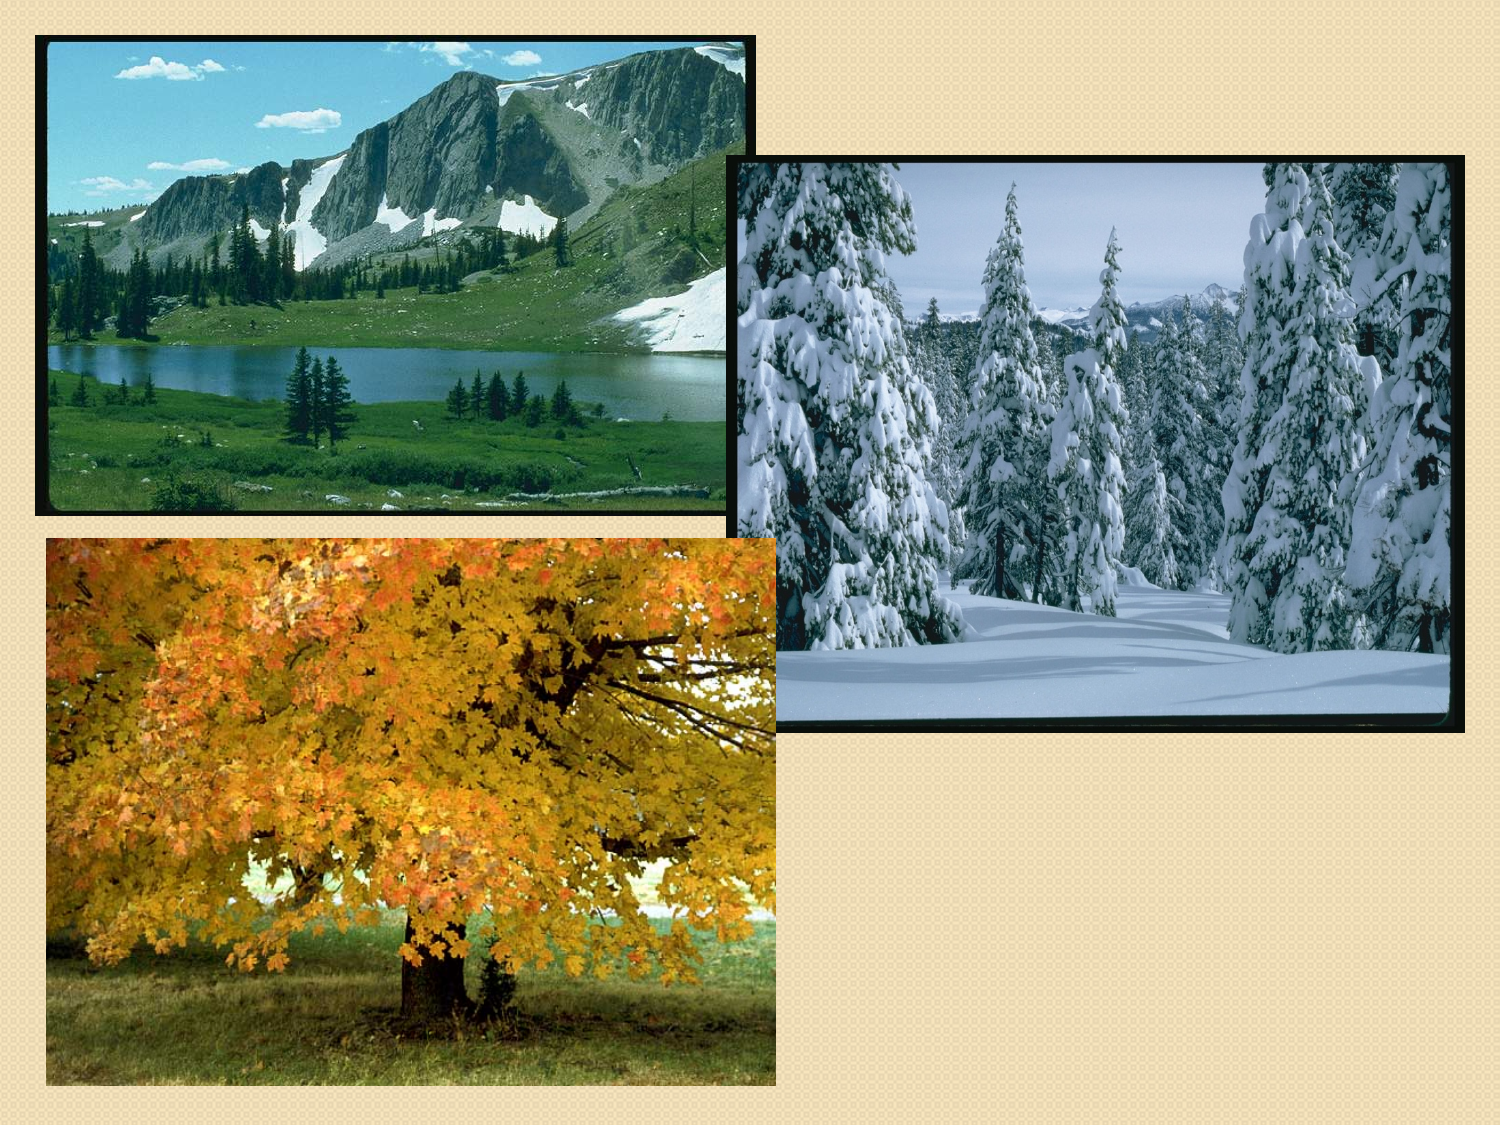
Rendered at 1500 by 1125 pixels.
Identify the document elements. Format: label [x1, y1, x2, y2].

picture [34, 34, 1466, 1087]
